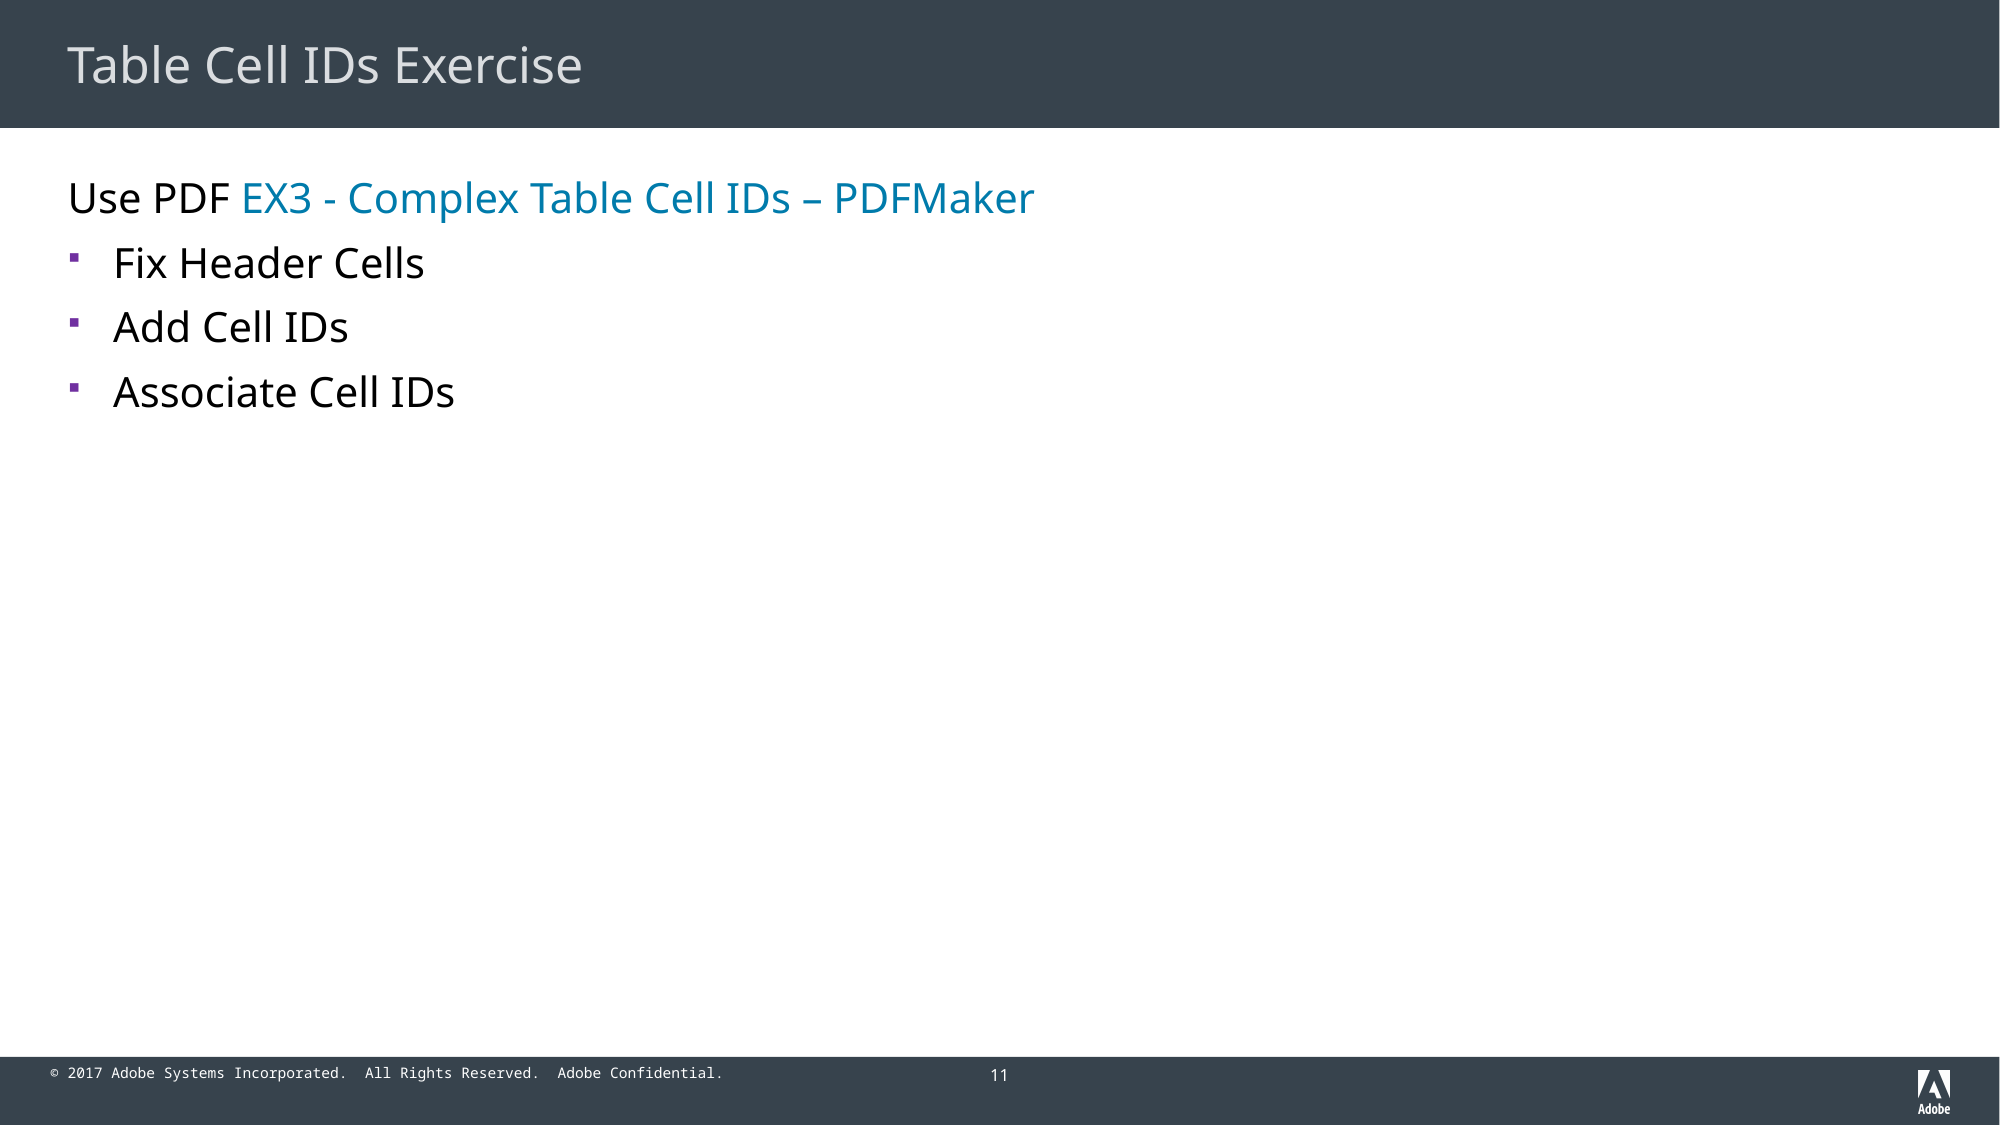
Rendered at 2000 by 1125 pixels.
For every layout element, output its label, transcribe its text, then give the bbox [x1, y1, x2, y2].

title Table Cell IDs Exercise [49, 30, 1950, 98]
picture [1918, 1070, 1950, 1114]
list Use PDF EX3 - Complex Table Cell IDs – PDFMaker Fix Header Cells Add Cell IDs Associate Cell IDs [49, 162, 1950, 1013]
slide_number 11 [916, 1062, 1083, 1091]
